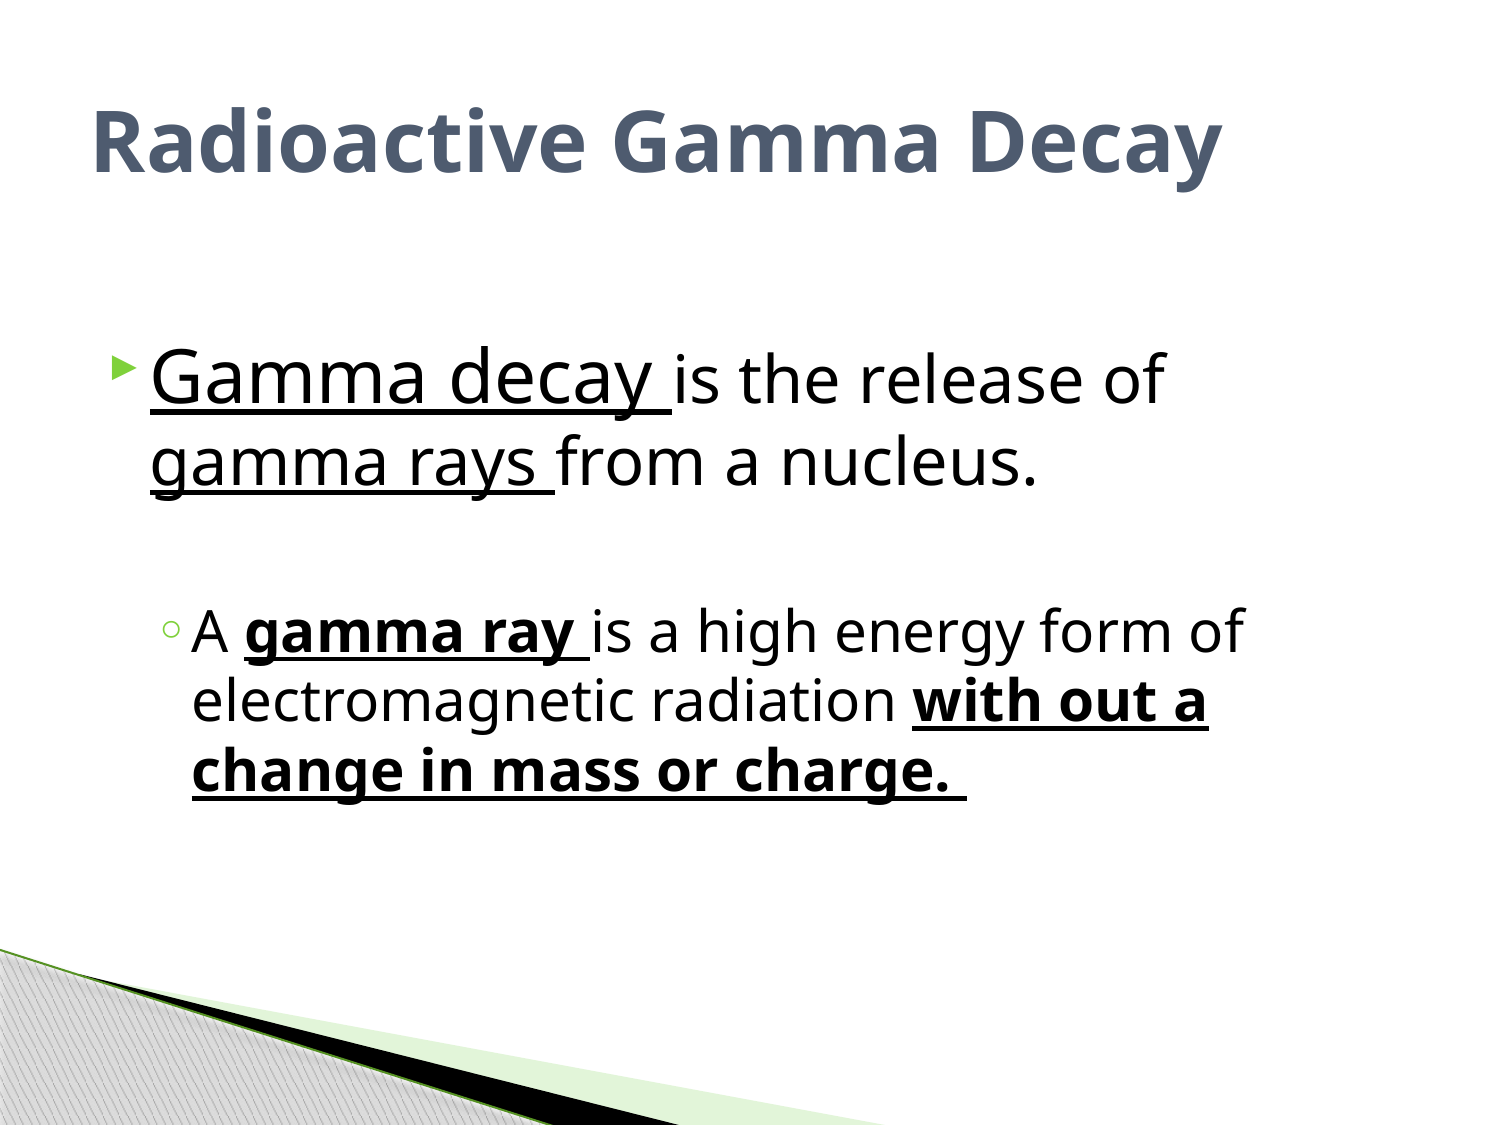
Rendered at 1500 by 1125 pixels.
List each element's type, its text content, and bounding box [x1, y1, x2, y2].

title Radioactive Gamma Decay [75, 45, 1425, 233]
list Gamma decay is the release of gamma rays from a nucleus. A gamma ray is a high energy form of electromagnetic radiation with out a change in mass or charge. [75, 243, 1425, 986]
